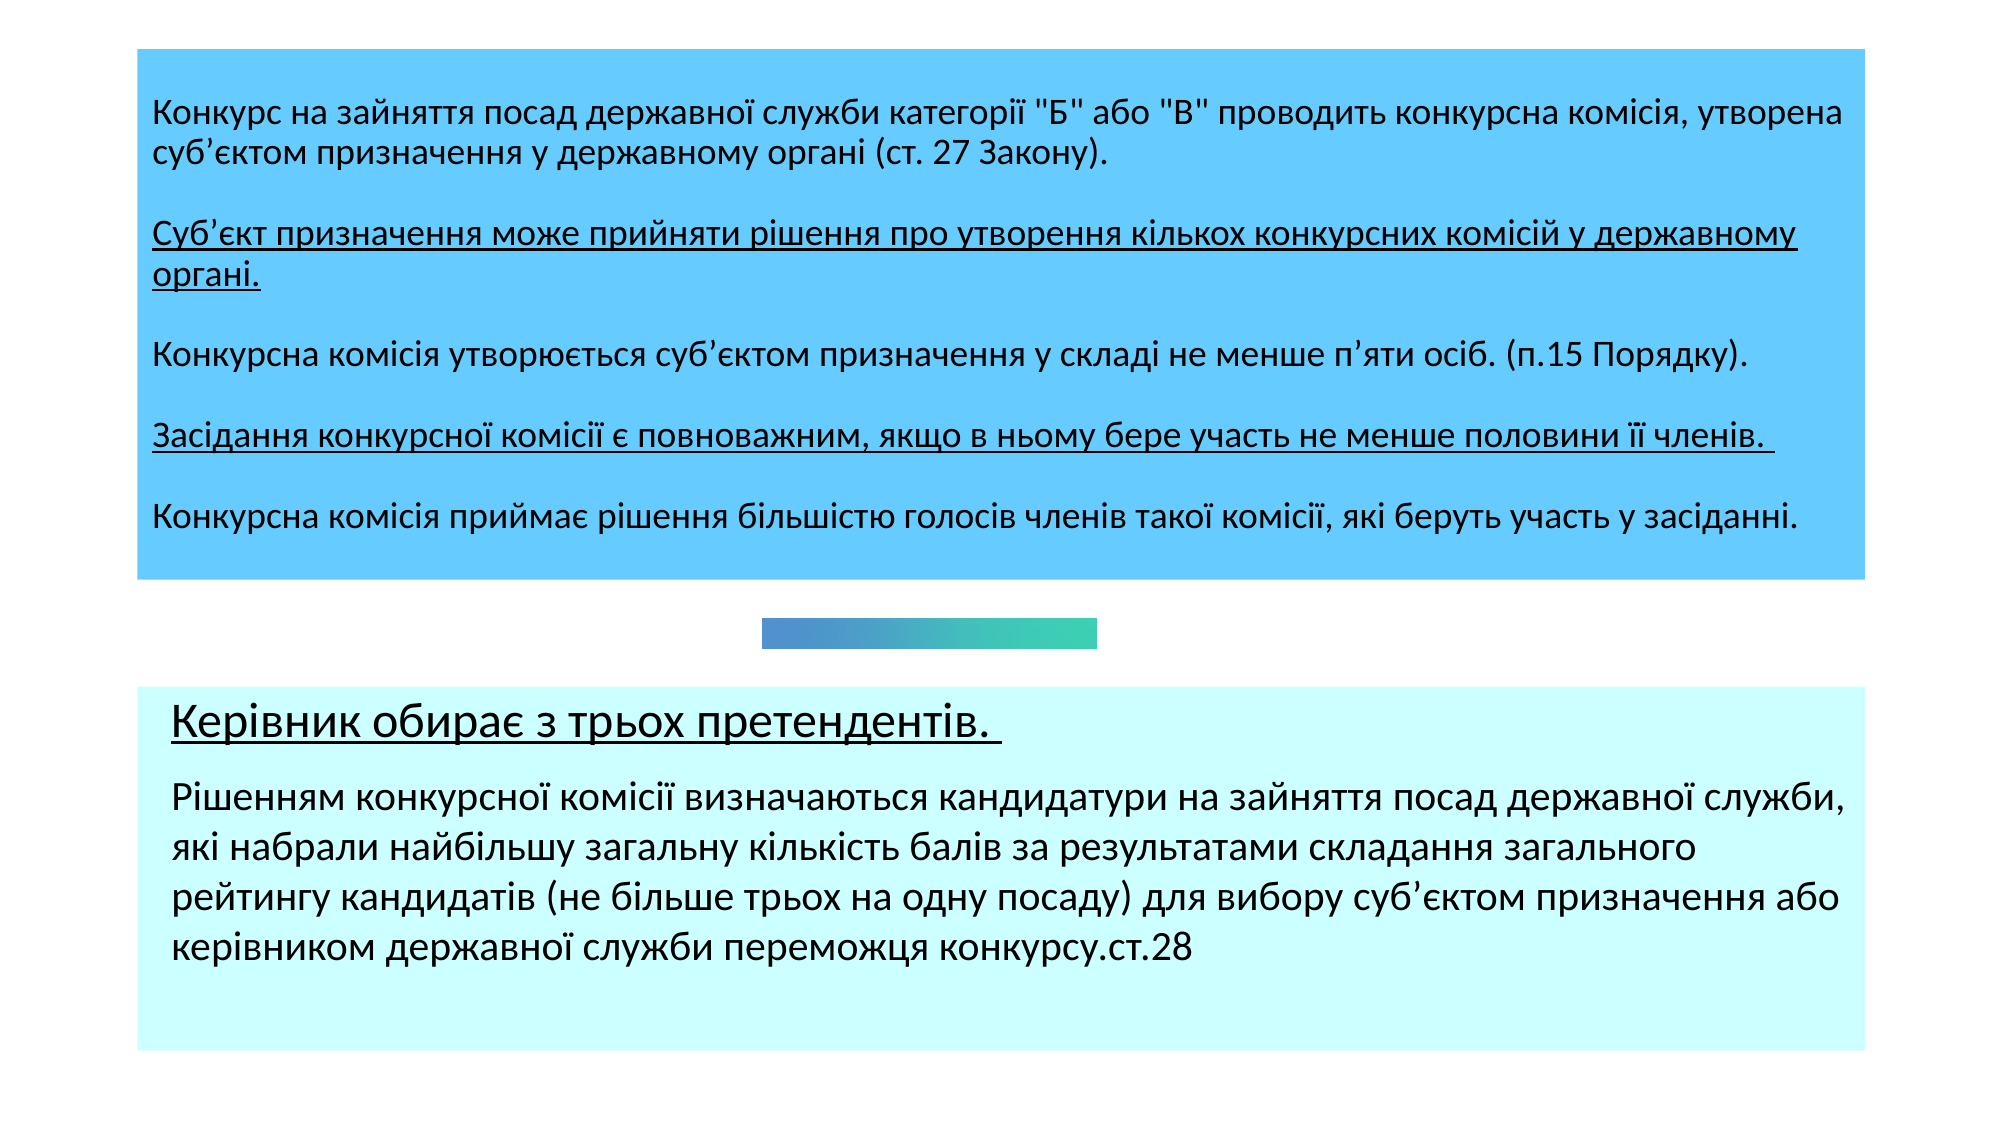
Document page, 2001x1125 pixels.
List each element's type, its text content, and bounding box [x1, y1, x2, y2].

picture [761, 617, 1097, 649]
title Конкурс на зайняття посад державної служби категорії "Б" або "В" проводить конкурсна комісія, утворена суб’єктом призначення у державному органі (ст. 27 Закону). Суб’єкт призначення може прийняти рішення про утворення кількох конкурсних комісій у державному органі. Конкурсна комісія утворюється суб’єктом призначення у складі не менше п’яти осіб. (п.15 Порядку). Засідання конкурсної комісії є повноважним, якщо в ньому бере участь не менше половини її членів. Конкурсна комісія приймає рішення більшістю голосів членів такої комісії, які беруть участь у засіданні. [137, 49, 1865, 580]
list Керівник обирає з трьох претендентів. Рішенням конкурсної комісії визначаються кандидатури на зайняття посад державної служби, які набрали найбільшу загальну кількість балів за результатами складання загального рейтингу кандидатів (не більше трьох на одну посаду) для вибору суб’єктом призначення або керівником державної служби переможця конкурсу.ст.28 [137, 686, 1865, 1051]
